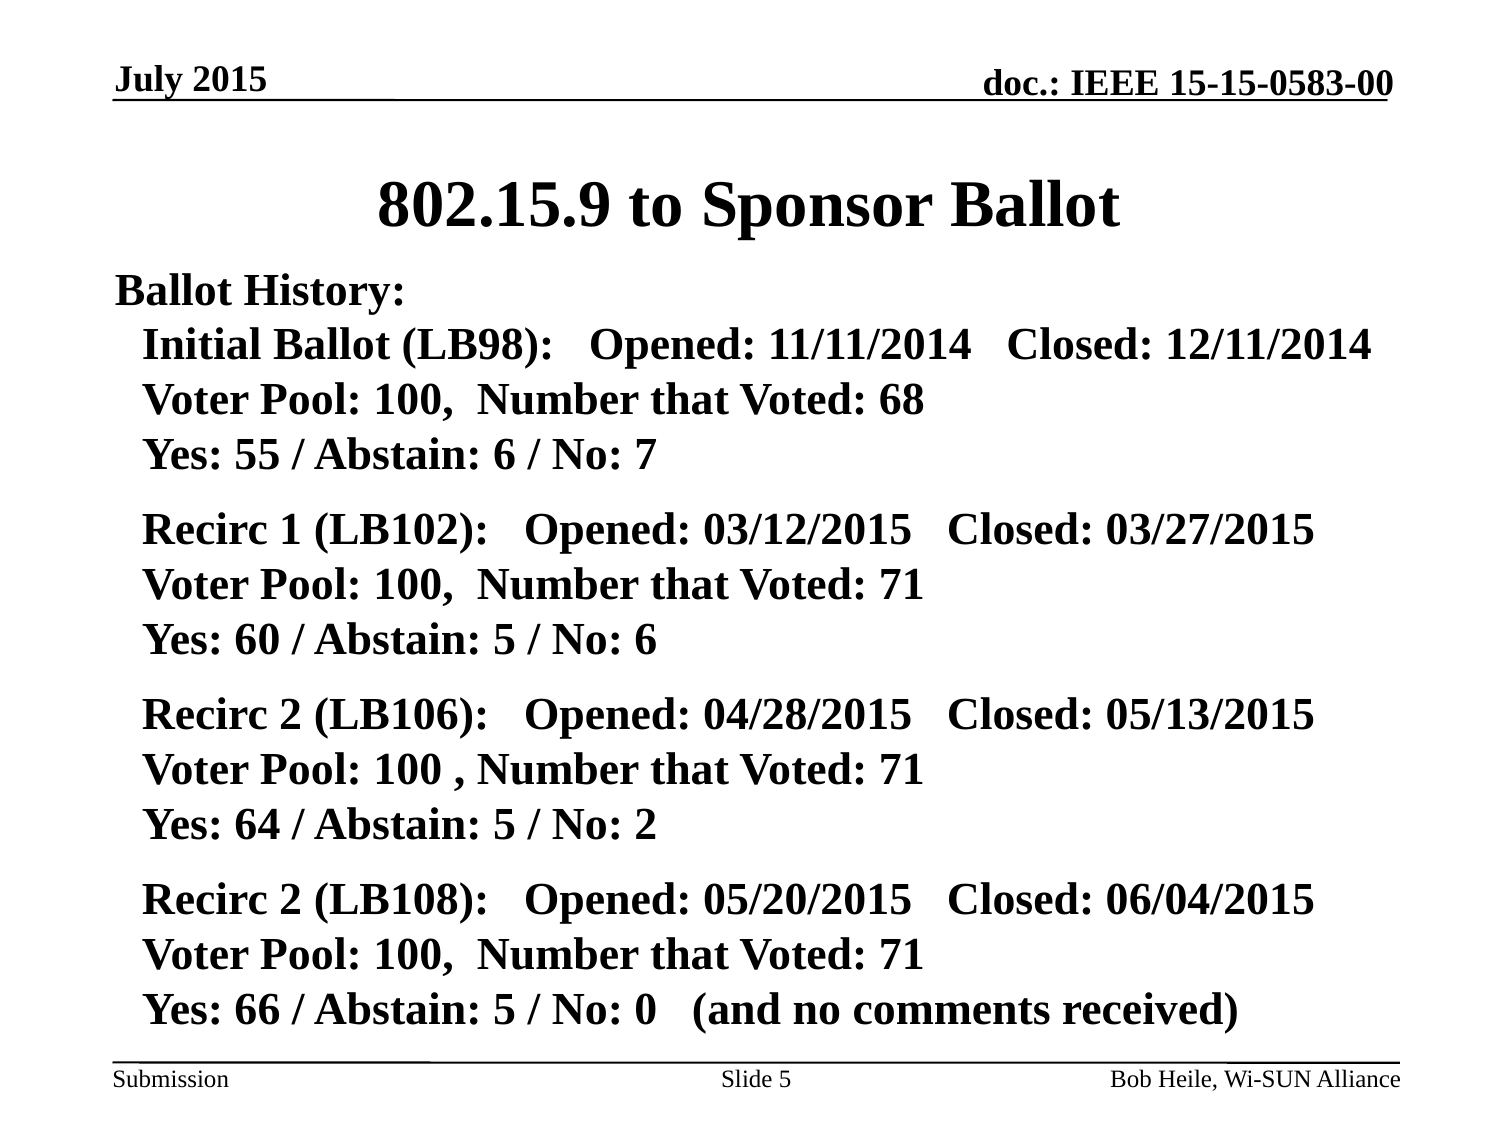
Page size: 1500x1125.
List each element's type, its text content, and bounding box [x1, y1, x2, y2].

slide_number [114, 54, 423, 100]
footer Bob Heile, Wi-SUN Alliance [878, 1061, 1402, 1093]
list Ballot History: Initial Ballot (LB98): Opened: 11/11/2014 Closed: 12/11/2014 Voter Pool: 100, Number that Voted: 68 Yes: 55 / Abstain: 6 / No: 7 Recirc 1 (LB102): Opened: 03/12/2015 Closed: 03/27/2015 Voter Pool: 100, Number that Voted: 71 Yes: 60 / Abstain: 5 / No: 6 Recirc 2 (LB106): Opened: 04/28/2015 Closed: 05/13/2015 Voter Pool: 100 , Number that Voted: 71 Yes: 64 / Abstain: 5 / No: 2 Recirc 2 (LB108): Opened: 05/20/2015 Closed: 06/04/2015 Voter Pool: 100, Number that Voted: 71 Yes: 66 / Abstain: 5 / No: 0 (and no comments received) [99, 262, 1438, 938]
title 802.15.9 to Sponsor Ballot [112, 112, 1388, 262]
slide_number Slide 5 [712, 1061, 800, 1123]
